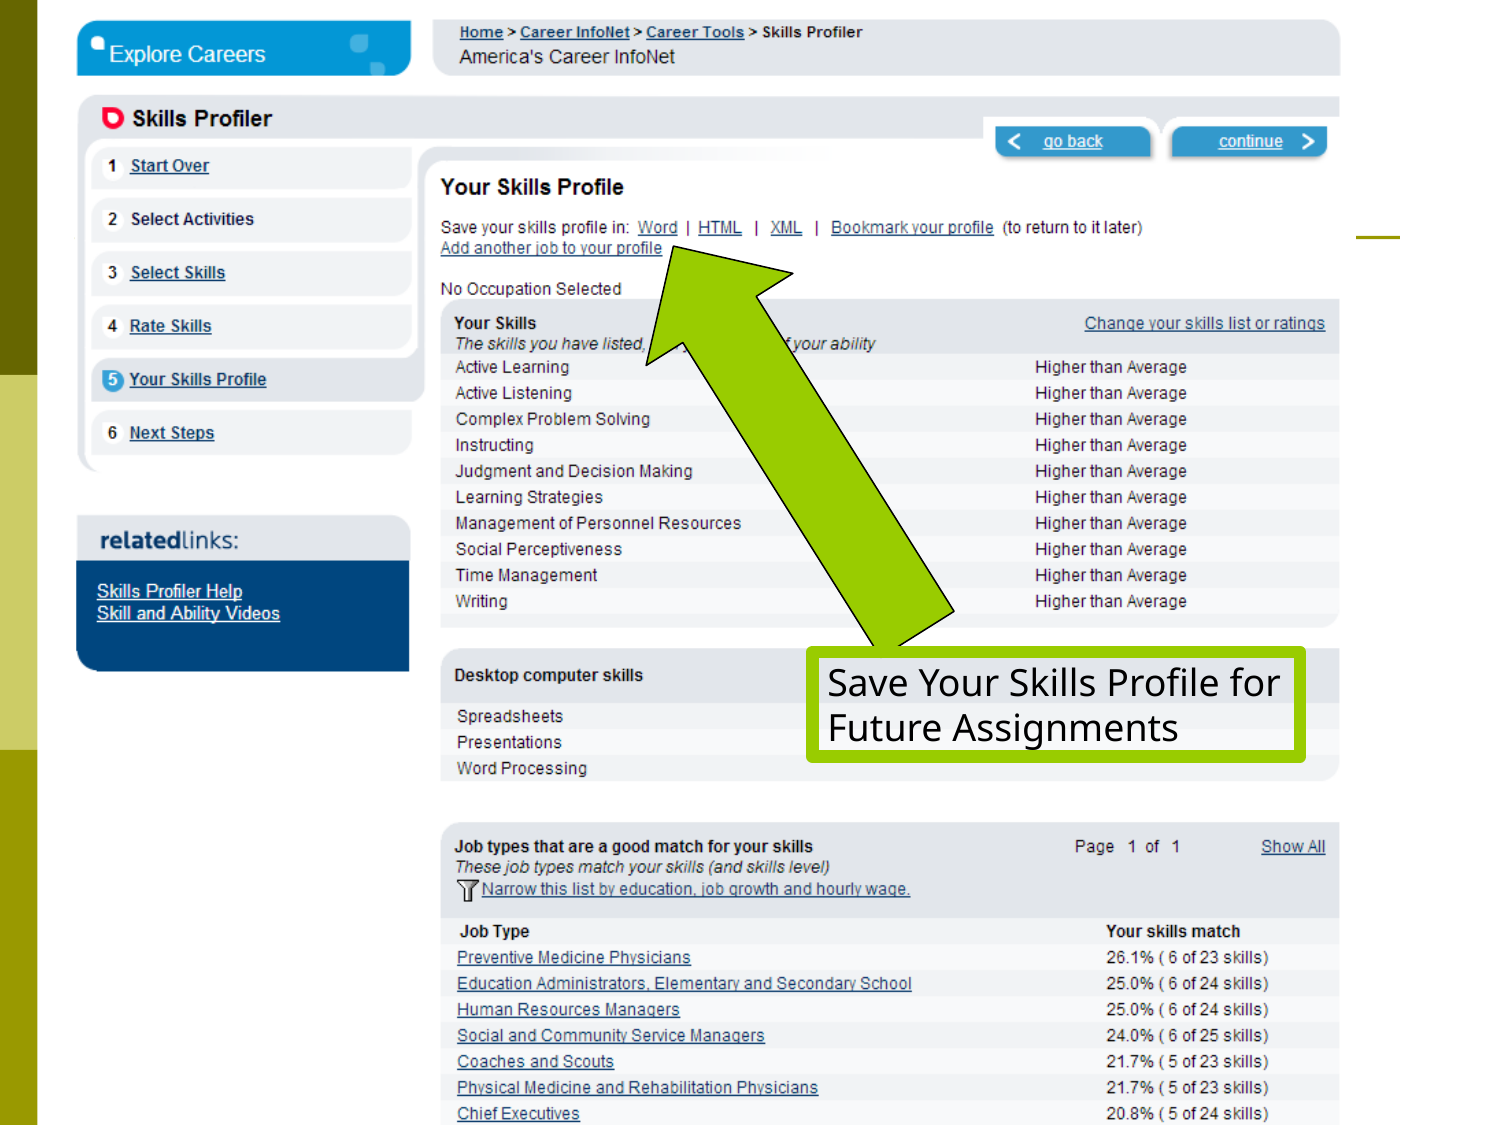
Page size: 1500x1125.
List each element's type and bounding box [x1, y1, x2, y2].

picture [74, 5, 1356, 1125]
